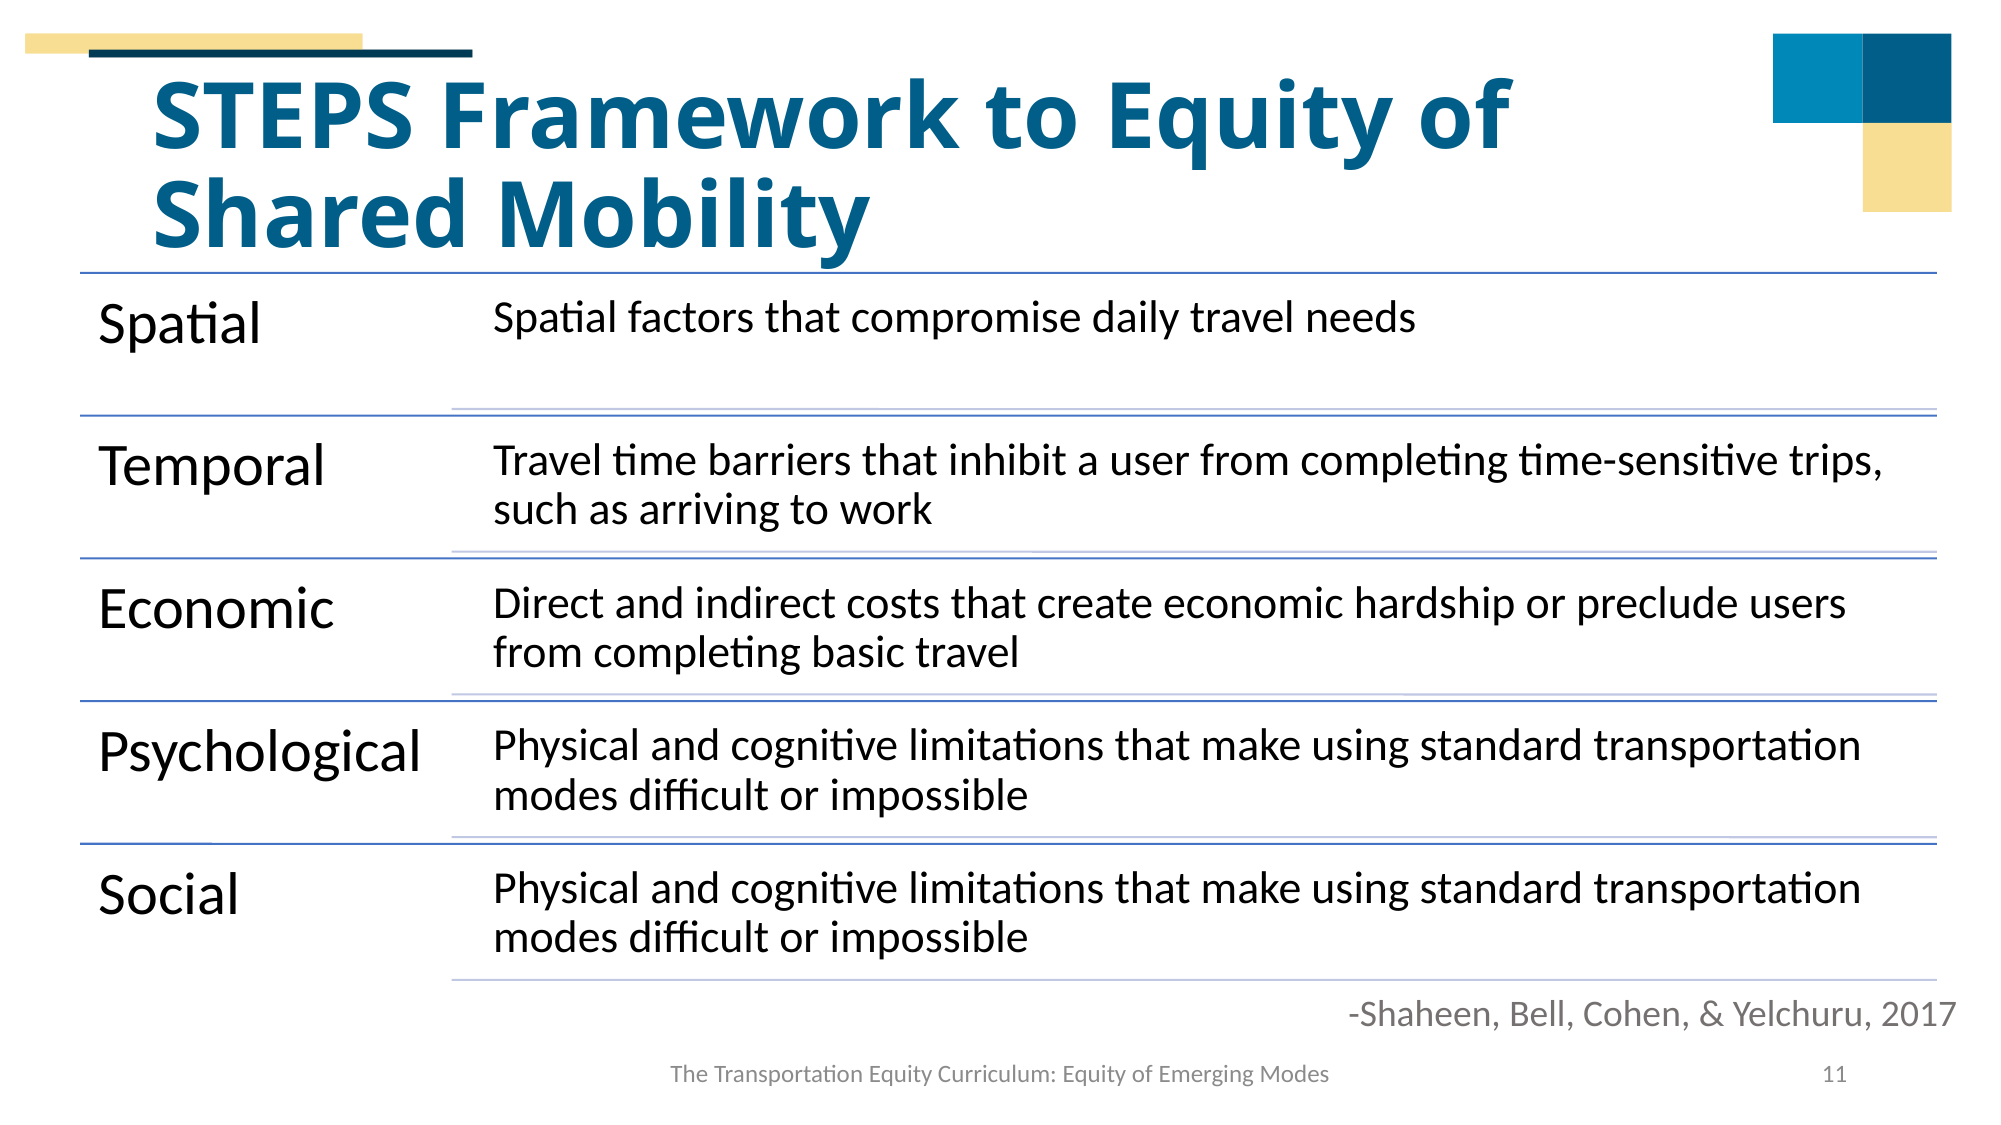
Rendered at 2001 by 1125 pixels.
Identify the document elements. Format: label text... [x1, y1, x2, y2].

title STEPS Framework to Equity of Shared Mobility [137, 59, 1863, 271]
text_box -Shaheen, Bell, Cohen, & Yelchuru, 2017 [1333, 982, 2000, 1042]
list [80, 272, 1937, 987]
footer The Transportation Equity Curriculum: Equity of Emerging Modes [642, 1042, 1359, 1103]
slide_number 11 [1412, 1042, 1863, 1103]
